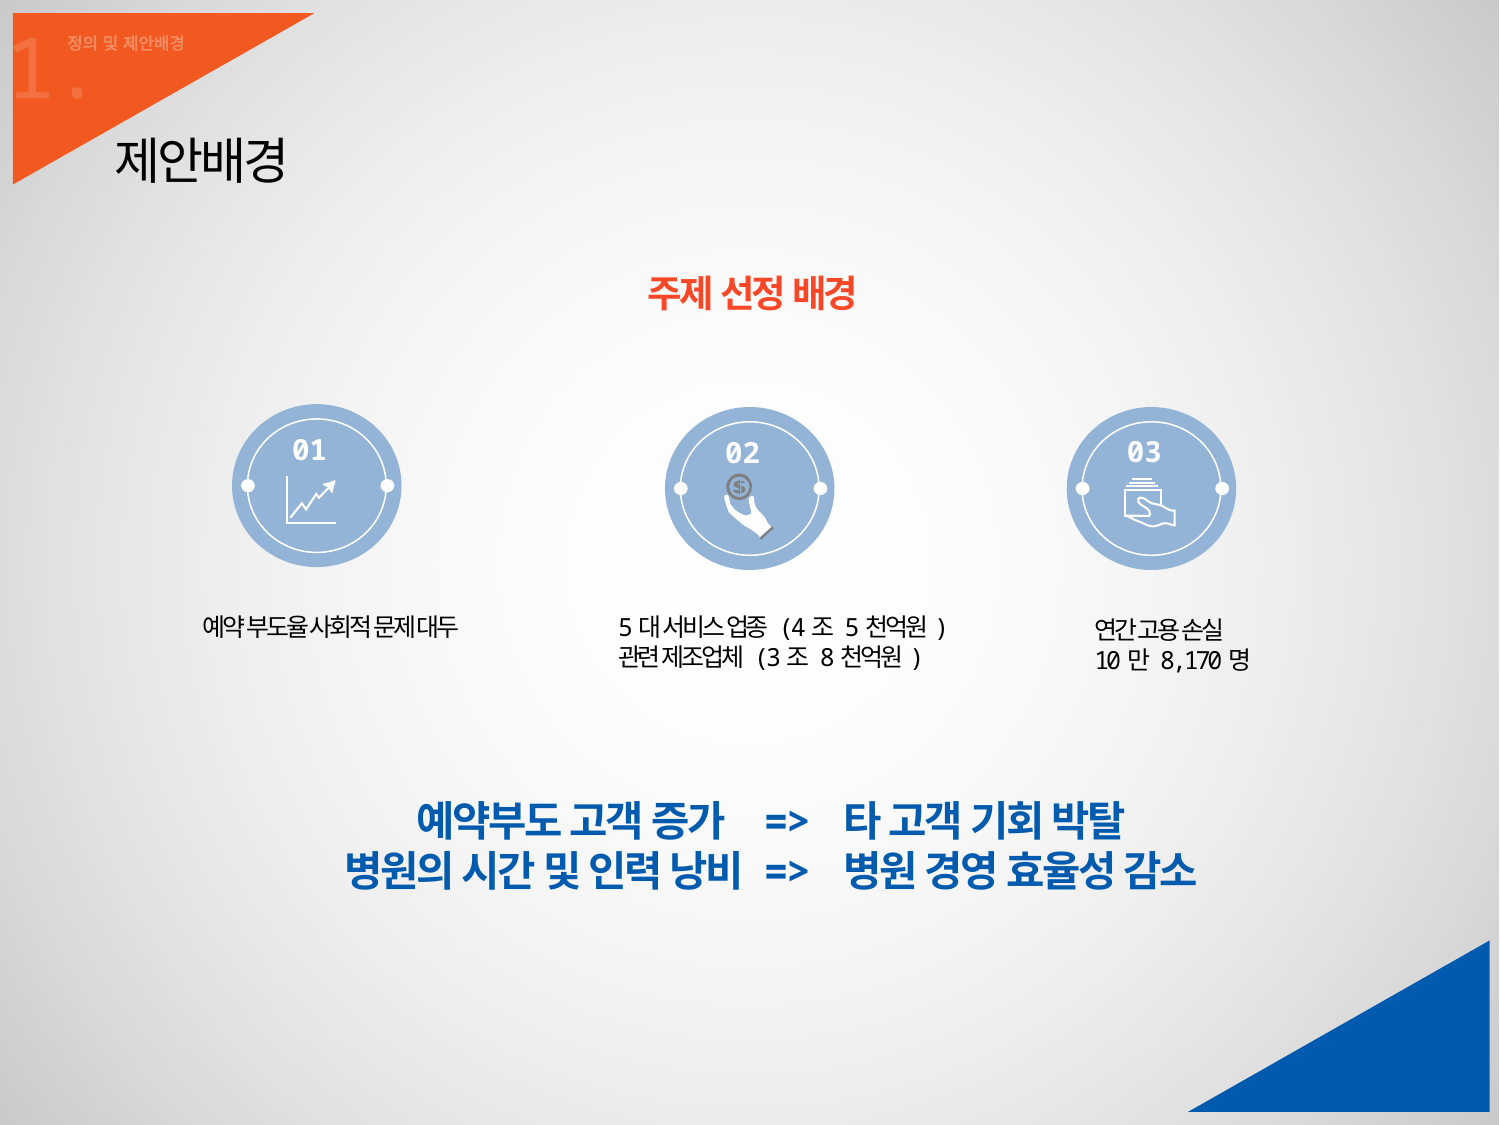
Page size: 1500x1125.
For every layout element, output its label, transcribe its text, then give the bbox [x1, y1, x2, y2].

text_box 정의 및 제안배경 [52, 25, 201, 60]
text_box 연간 고용 손실 10만 8,170명 [1079, 607, 1267, 683]
text_box 제안배경 [100, 121, 305, 197]
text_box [1066, 406, 1237, 571]
text_box [10, 122, 100, 187]
text_box 5대 서비스 업종 (4조 5천억원) 관련 제조업체 (3조 8천억원) [603, 604, 964, 680]
text_box 예약 부도율 사회적 문제 대두 [187, 604, 475, 650]
text_box [0, 0, 1500, 1125]
text_box [117, 11, 317, 121]
text_box 주제 선정 배경 [609, 262, 897, 322]
text_box 예약부도 고객 증가 => 타 고객 기회 박탈 병원의 시간 및 인력 낭비 => 병원 경영 효율성 감소 [329, 786, 1213, 902]
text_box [664, 406, 835, 571]
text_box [231, 403, 402, 568]
text_box 1. [0, 7, 117, 122]
text_box [1186, 938, 1492, 1114]
